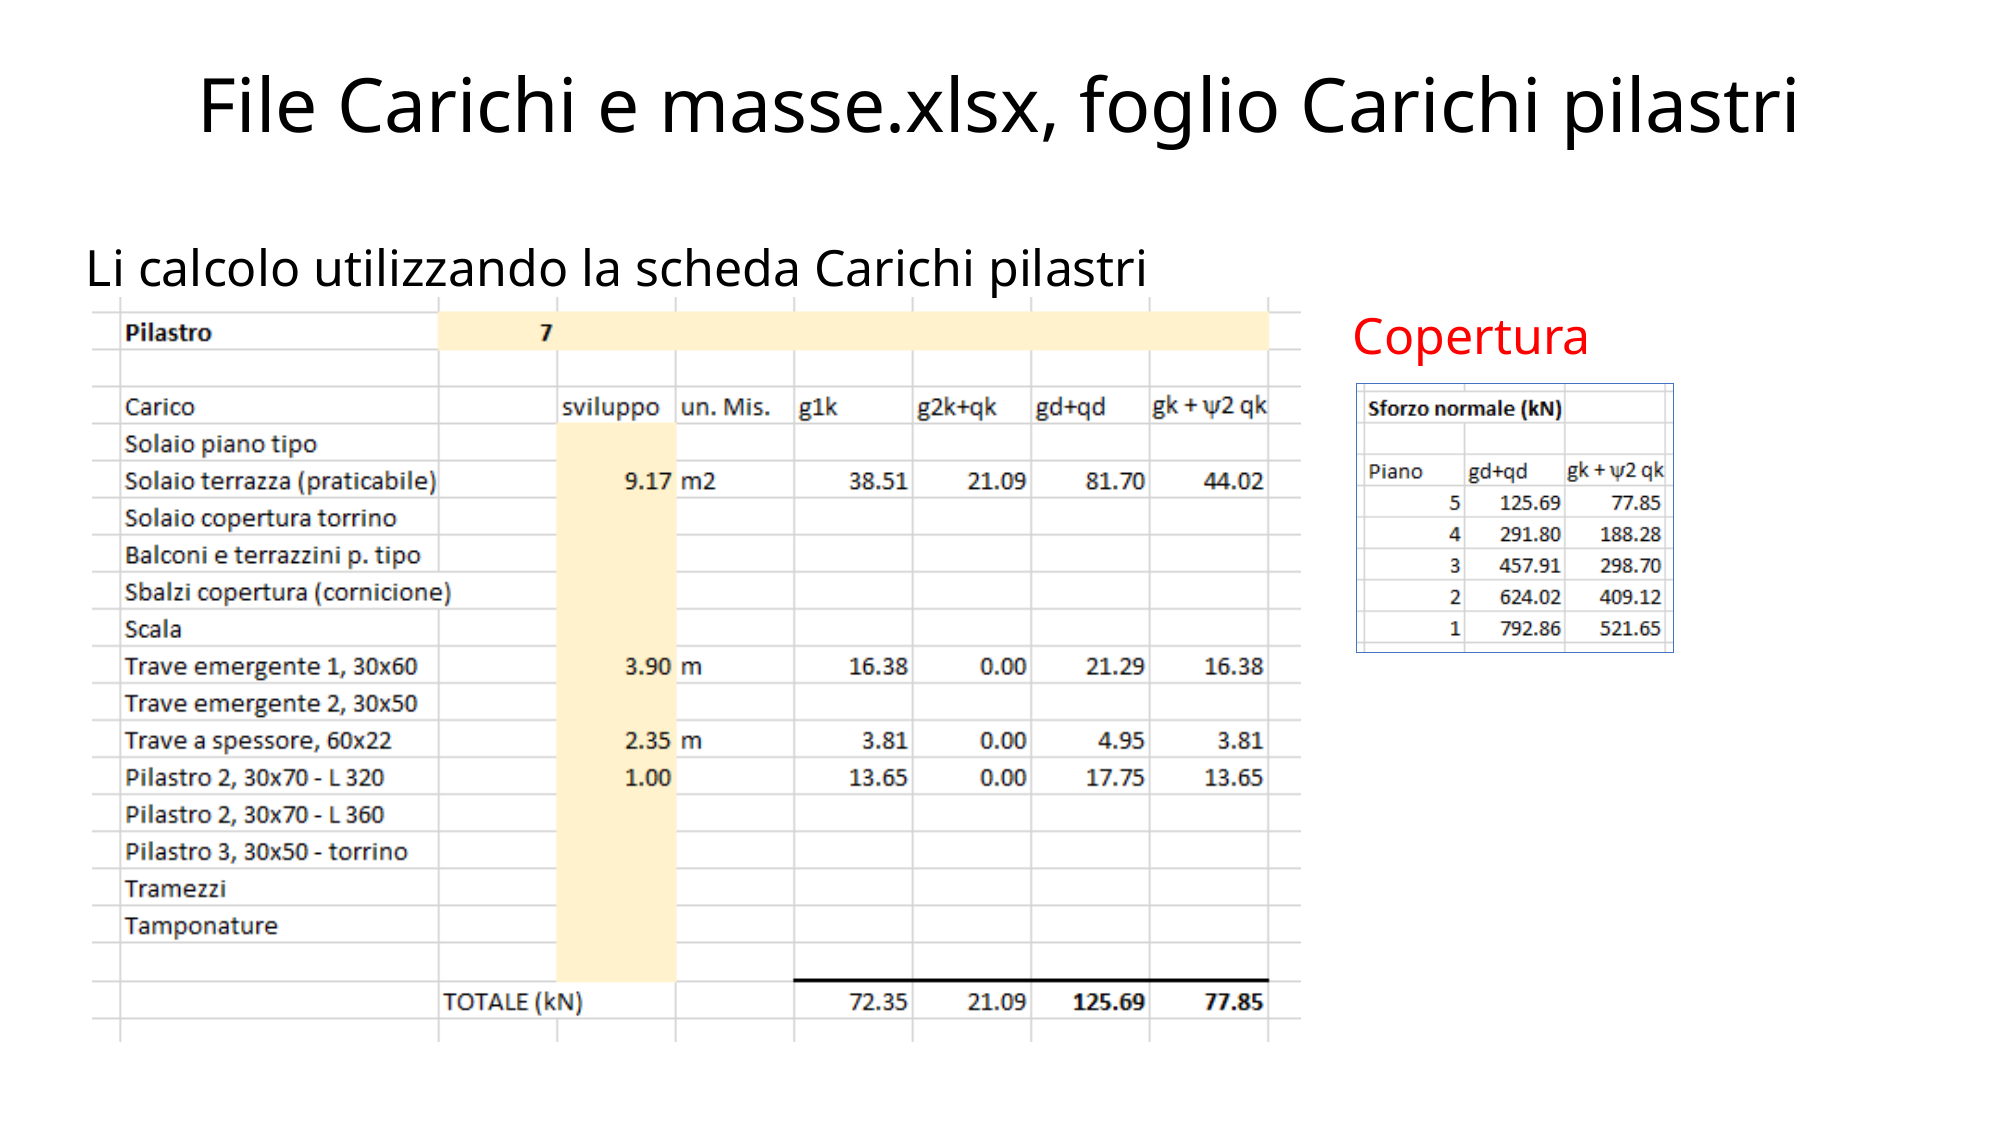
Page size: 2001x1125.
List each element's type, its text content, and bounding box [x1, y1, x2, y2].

picture [1356, 383, 1674, 653]
title File Carichi e masse.xlsx, foglio Carichi pilastri [137, 0, 1863, 218]
list Li calcolo utilizzando la scheda Carichi pilastri [70, 236, 1902, 310]
text_box Copertura [1338, 310, 1788, 384]
picture [92, 297, 1301, 1042]
